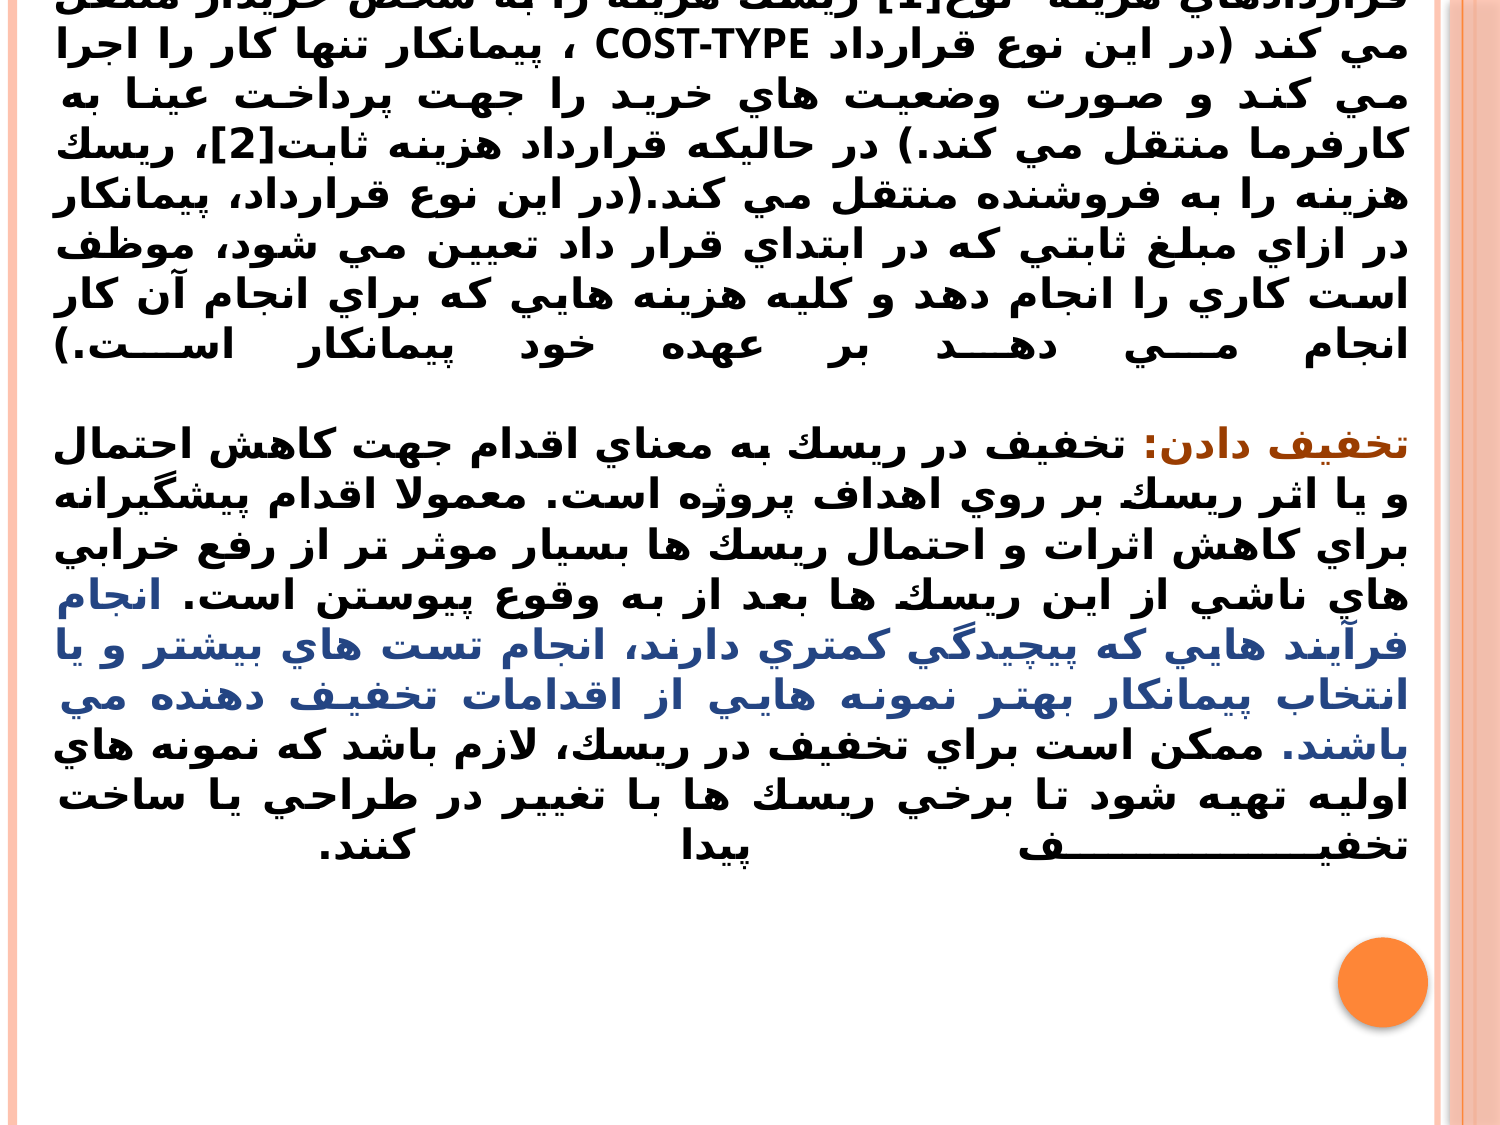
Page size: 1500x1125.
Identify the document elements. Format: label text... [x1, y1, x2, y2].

title انتقال: در اين روش مي توان ريسك و يا اثرات ناشي از آن را به شخص سومي منتقل كرد و بدين وسيله مسئوليت رفع آن ريسك به شخصي خارج سازمان منتقل مي شود. اين روش در مقابله با ريسك هاي مالي بسيار كارآمد است. به عنوان مثال استفاده از قراردادهاي هزينه- نوع[1] ريسك هزينه را به شخص خريدار منتقل مي كند (در اين نوع قرارداد Cost-Type ، پيمانكار تنها كار را اجرا مي كند و صورت وضعيت هاي خريد را جهت پرداخت عينا به كارفرما منتقل مي كند.) در حاليكه قرارداد هزينه ثابت[2]، ريسك هزينه را به فروشنده منتقل مي كند.(در اين نوع قرارداد، پيمانكار در ازاي مبلغ ثابتي كه در ابتداي قرار داد تعيين مي شود، موظف است كاري را انجام دهد و كليه هزينه هايي كه براي انجام آن كار انجام مي دهد بر عهده خود پيمانكار است.) تخفيف دادن: تخفيف در ريسك به معناي اقدام جهت كاهش احتمال و يا اثر ريسك بر روي اهداف پروژه است. معمولا اقدام پيشگيرانه براي كاهش اثرات و احتمال ريسك ها بسيار موثر تر از رفع خرابي هاي ناشي از اين ريسك ها بعد از به وقوع پيوستن است. انجام فرآيند هايي كه پيچيدگي كمتري دارند، انجام تست هاي بيشتر و يا انتخاب پيمانكار بهتر نمونه هايي از اقدامات تخفيف دهنده مي باشند. ممكن است براي تخفيف در ريسك، لازم باشد كه نمونه هاي اوليه تهيه شود تا برخي ريسك ها با تغيير در طراحي يا ساخت تخفيف پيدا كنند. [37, 62, 1425, 925]
